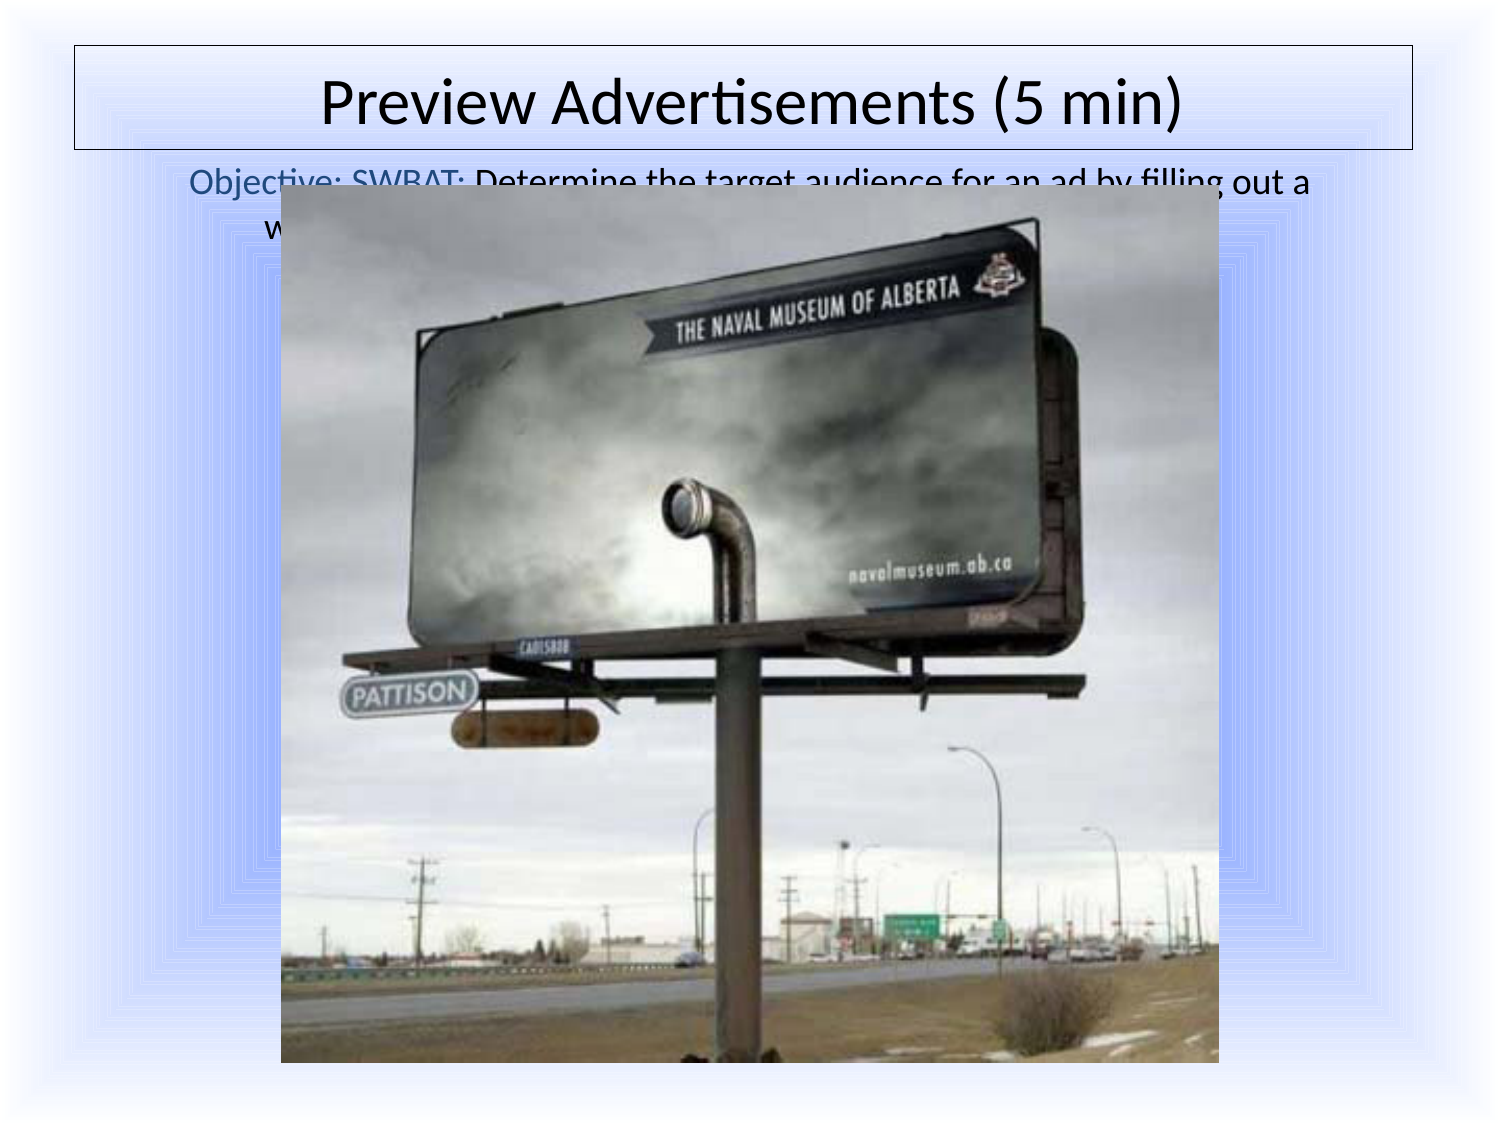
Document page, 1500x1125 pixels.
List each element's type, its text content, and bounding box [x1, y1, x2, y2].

text_box Preview Advertisements (5 min) [74, 45, 1413, 149]
picture [281, 185, 1219, 1063]
text_box Objective: SWBAT: Determine the target audience for an ad by filling out a worksheet [70, 149, 1413, 255]
